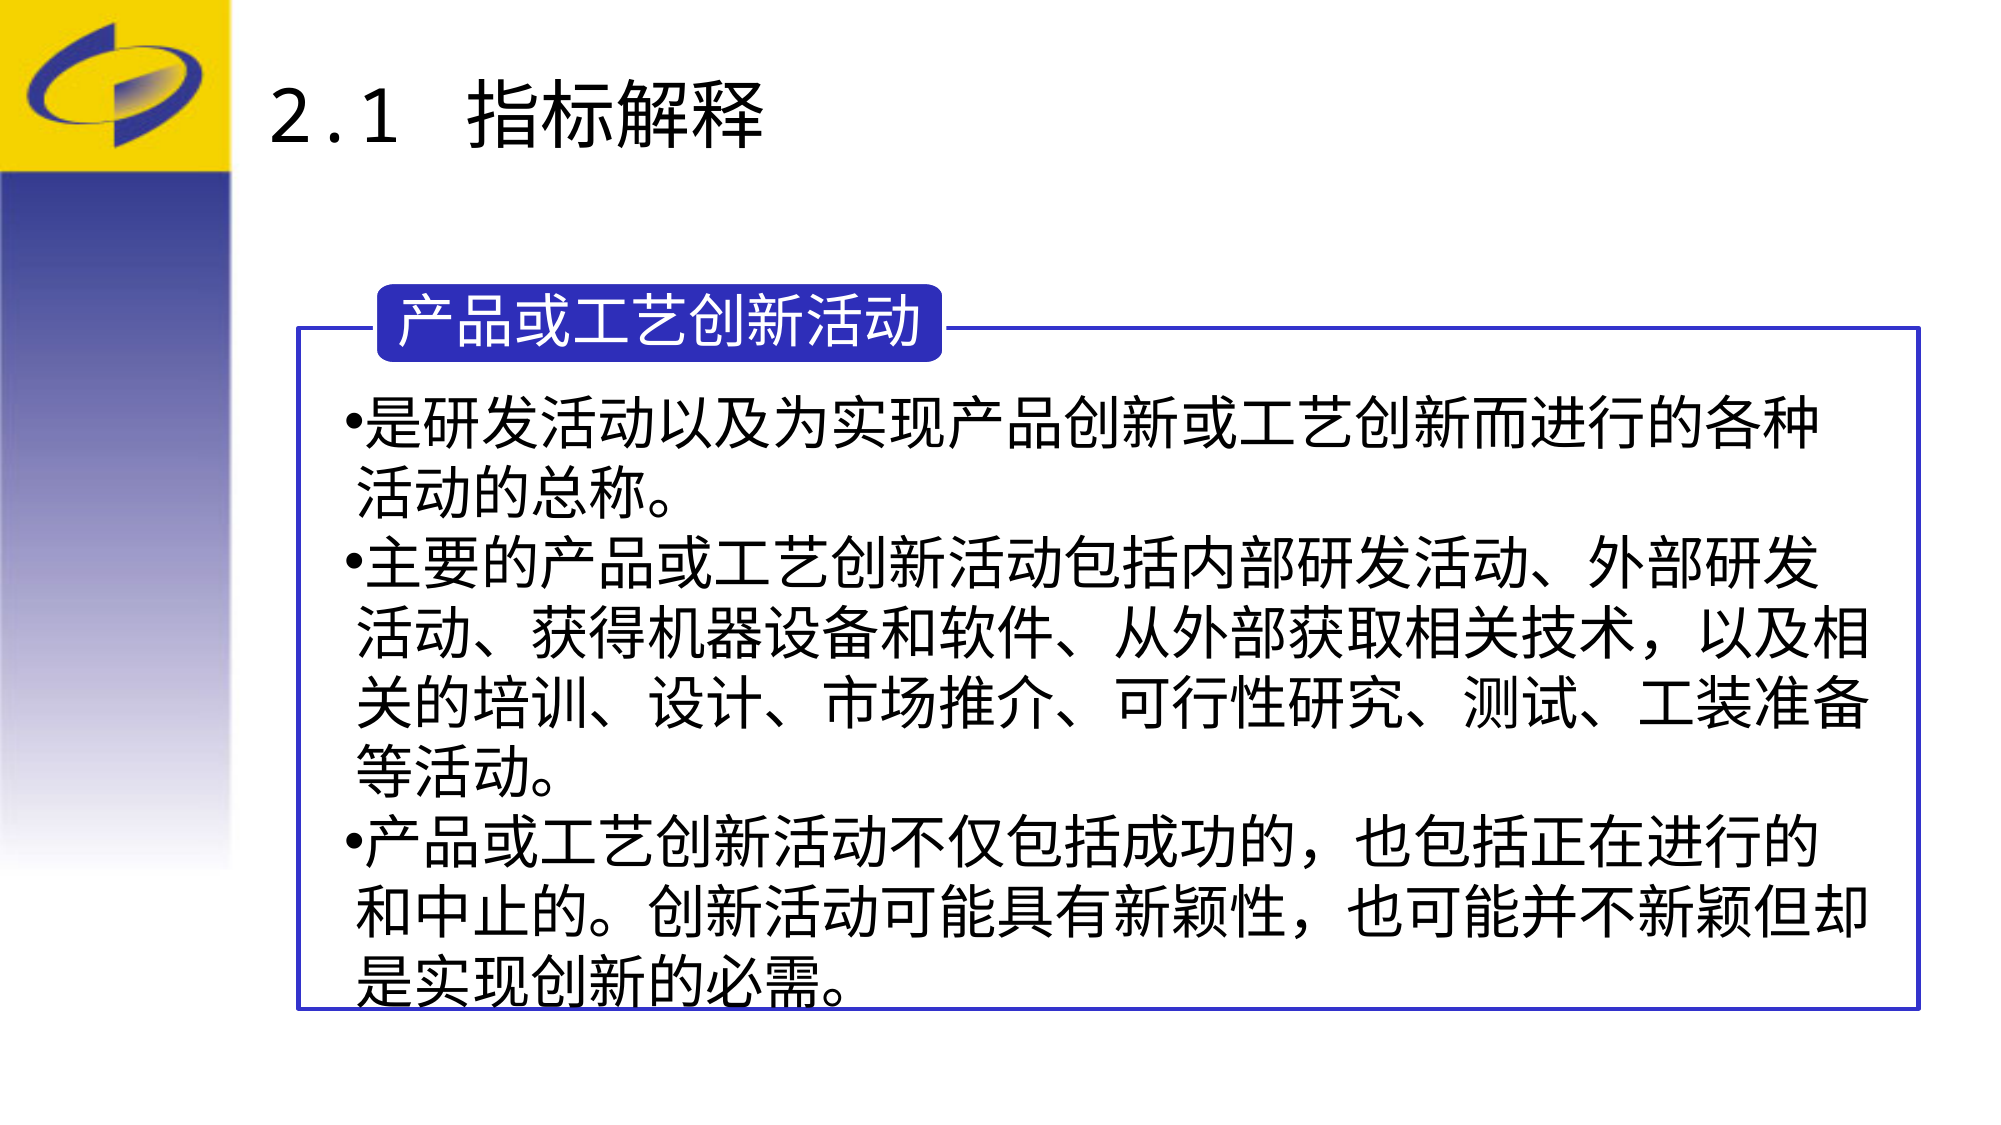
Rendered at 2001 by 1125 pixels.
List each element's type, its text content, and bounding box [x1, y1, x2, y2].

title 2.1 指标解释 [252, 39, 1870, 185]
picture [0, 0, 2000, 1125]
text_box 是研发活动以及为实现产品创新或工艺创新而进行的各种活动的总称。 主要的产品或工艺创新活动包括内部研发活动、外部研发活动、获得机器设备和软件、从外部获取相关技术，以及相关的培训、设计、市场推介、可行性研究、测试、工装准备等活动。 产品或工艺创新活动不仅包括成功的，也包括正在进行的和中止的。创新活动可能具有新颖性，也可能并不新颖但却是实现创新的必需。 [296, 326, 1921, 1011]
text_box 产品或工艺创新活动 [372, 279, 947, 367]
